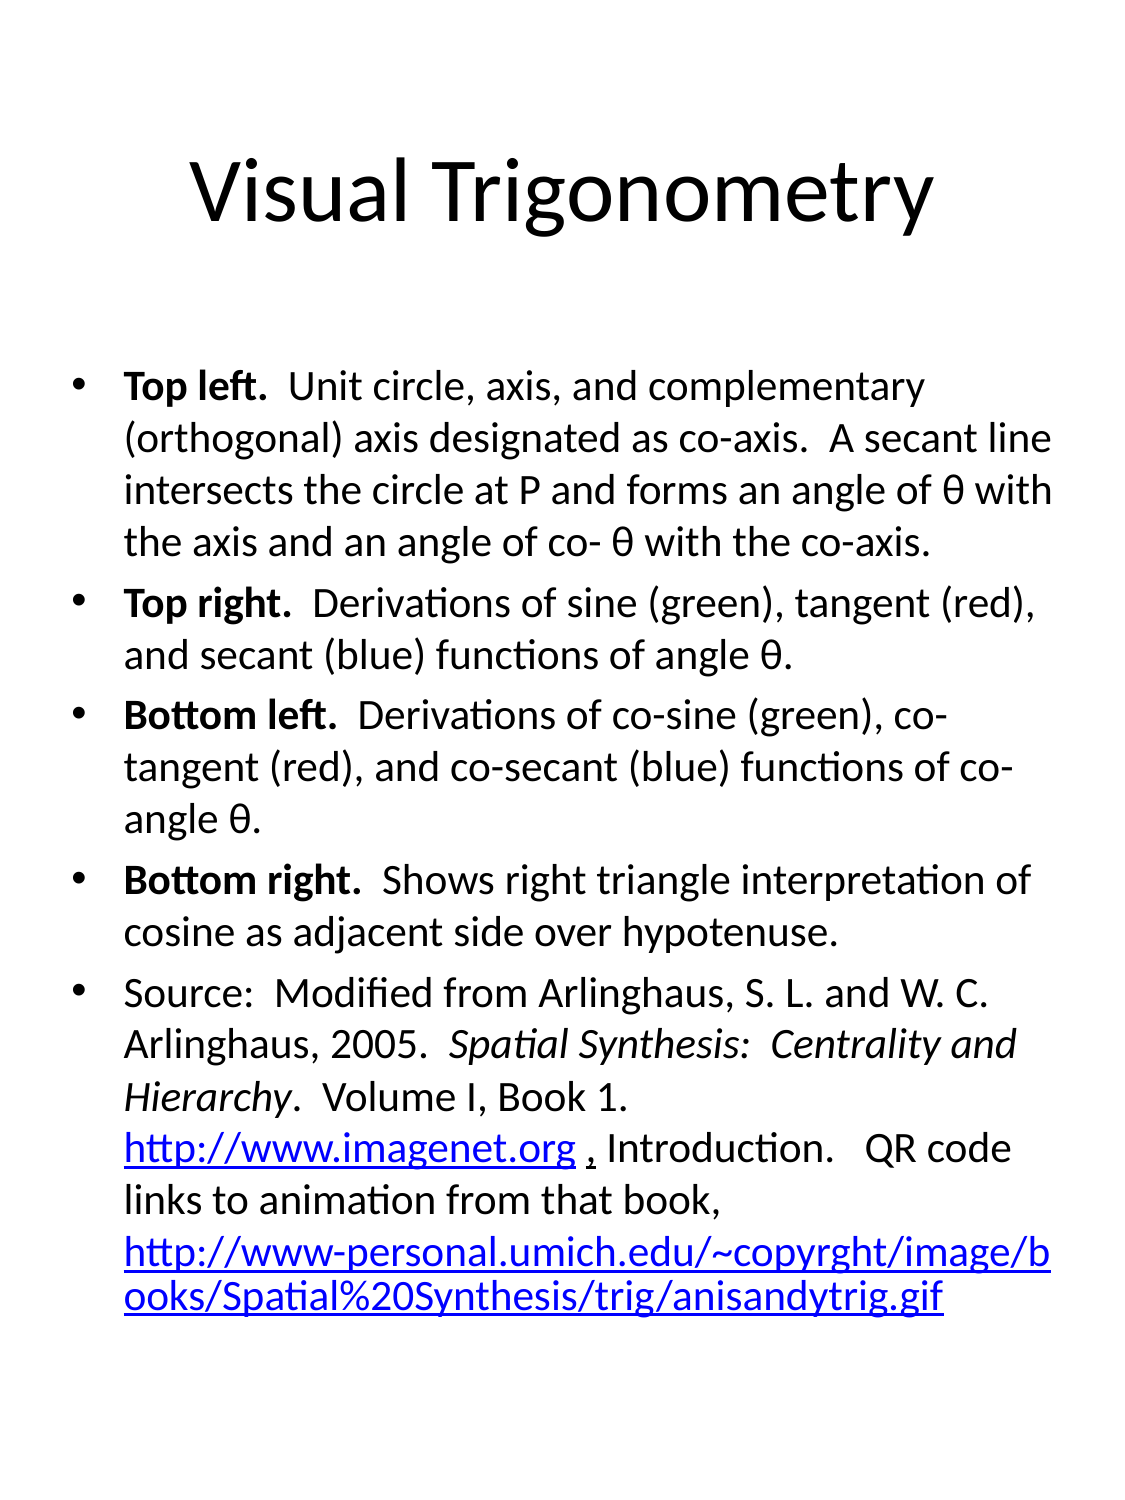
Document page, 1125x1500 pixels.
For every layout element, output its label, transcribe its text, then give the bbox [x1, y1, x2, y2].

title Visual Trigonometry [56, 60, 1069, 310]
list Top left. Unit circle, axis, and complementary (orthogonal) axis designated as co-axis. A secant line intersects the circle at P and forms an angle of θ with the axis and an angle of co- θ with the co-axis. Top right. Derivations of sine (green), tangent (red), and secant (blue) functions of angle θ. Bottom left. Derivations of co-sine (green), co-tangent (red), and co-secant (blue) functions of co-angle θ. Bottom right. Shows right triangle interpretation of cosine as adjacent side over hypotenuse. Source: Modified from Arlinghaus, S. L. and W. C. Arlinghaus, 2005. Spatial Synthesis: Centrality and Hierarchy. Volume I, Book 1. http://www.imagenet.org , Introduction. QR code links to animation from that book, http://www-personal.umich.edu/~copyrght/image/books/Spatial%20Synthesis/trig/anisandytrig.gif [56, 350, 1069, 1340]
